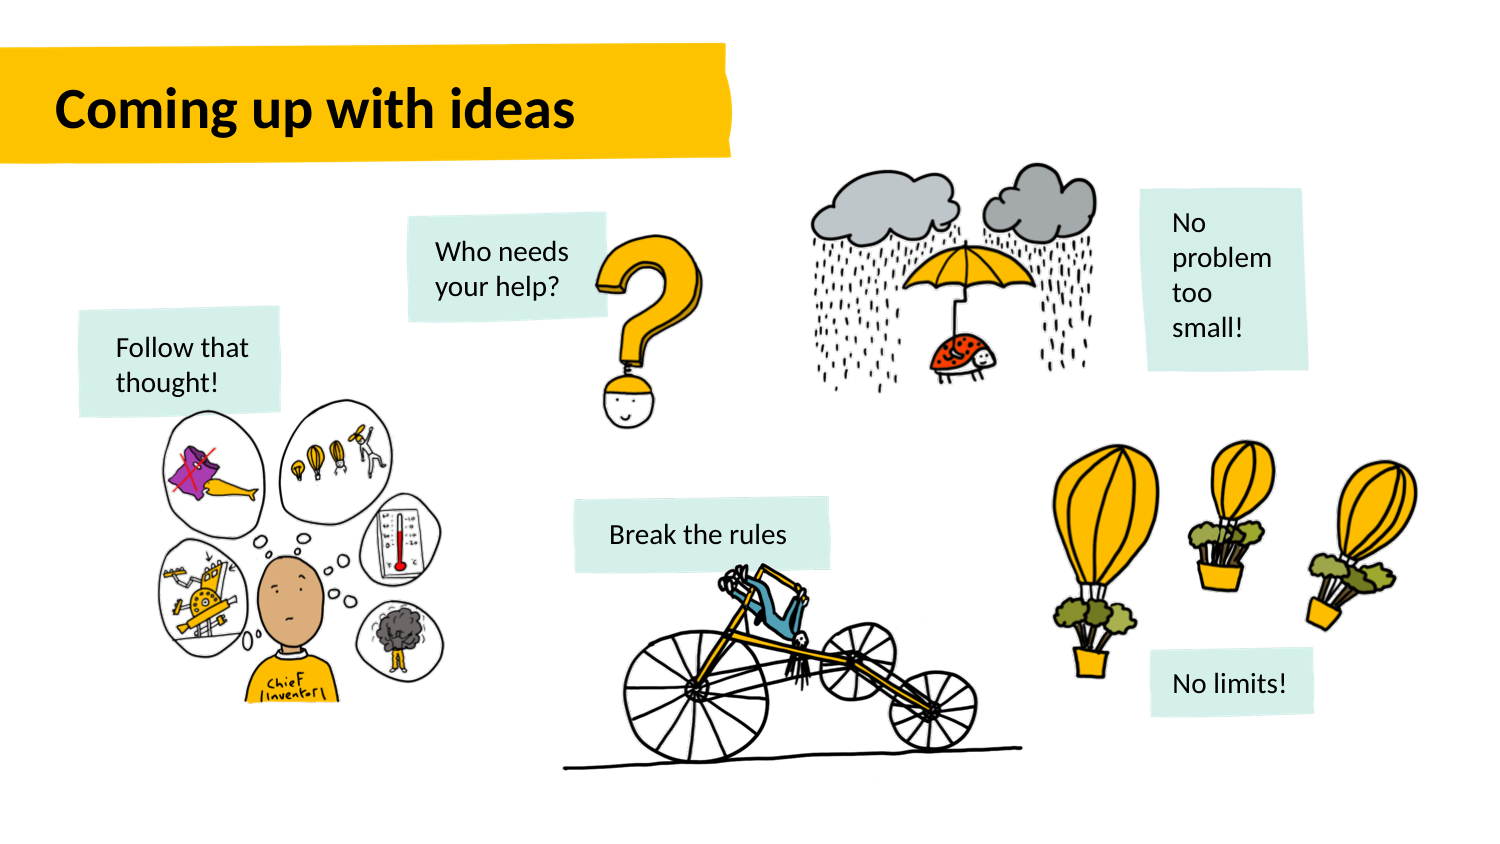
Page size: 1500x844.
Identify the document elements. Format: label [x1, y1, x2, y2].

text_box [76, 300, 283, 356]
text_box [1147, 644, 1316, 719]
picture [0, 38, 737, 167]
picture [76, 140, 1462, 781]
text_box [405, 206, 503, 326]
text_box [1135, 186, 1315, 373]
